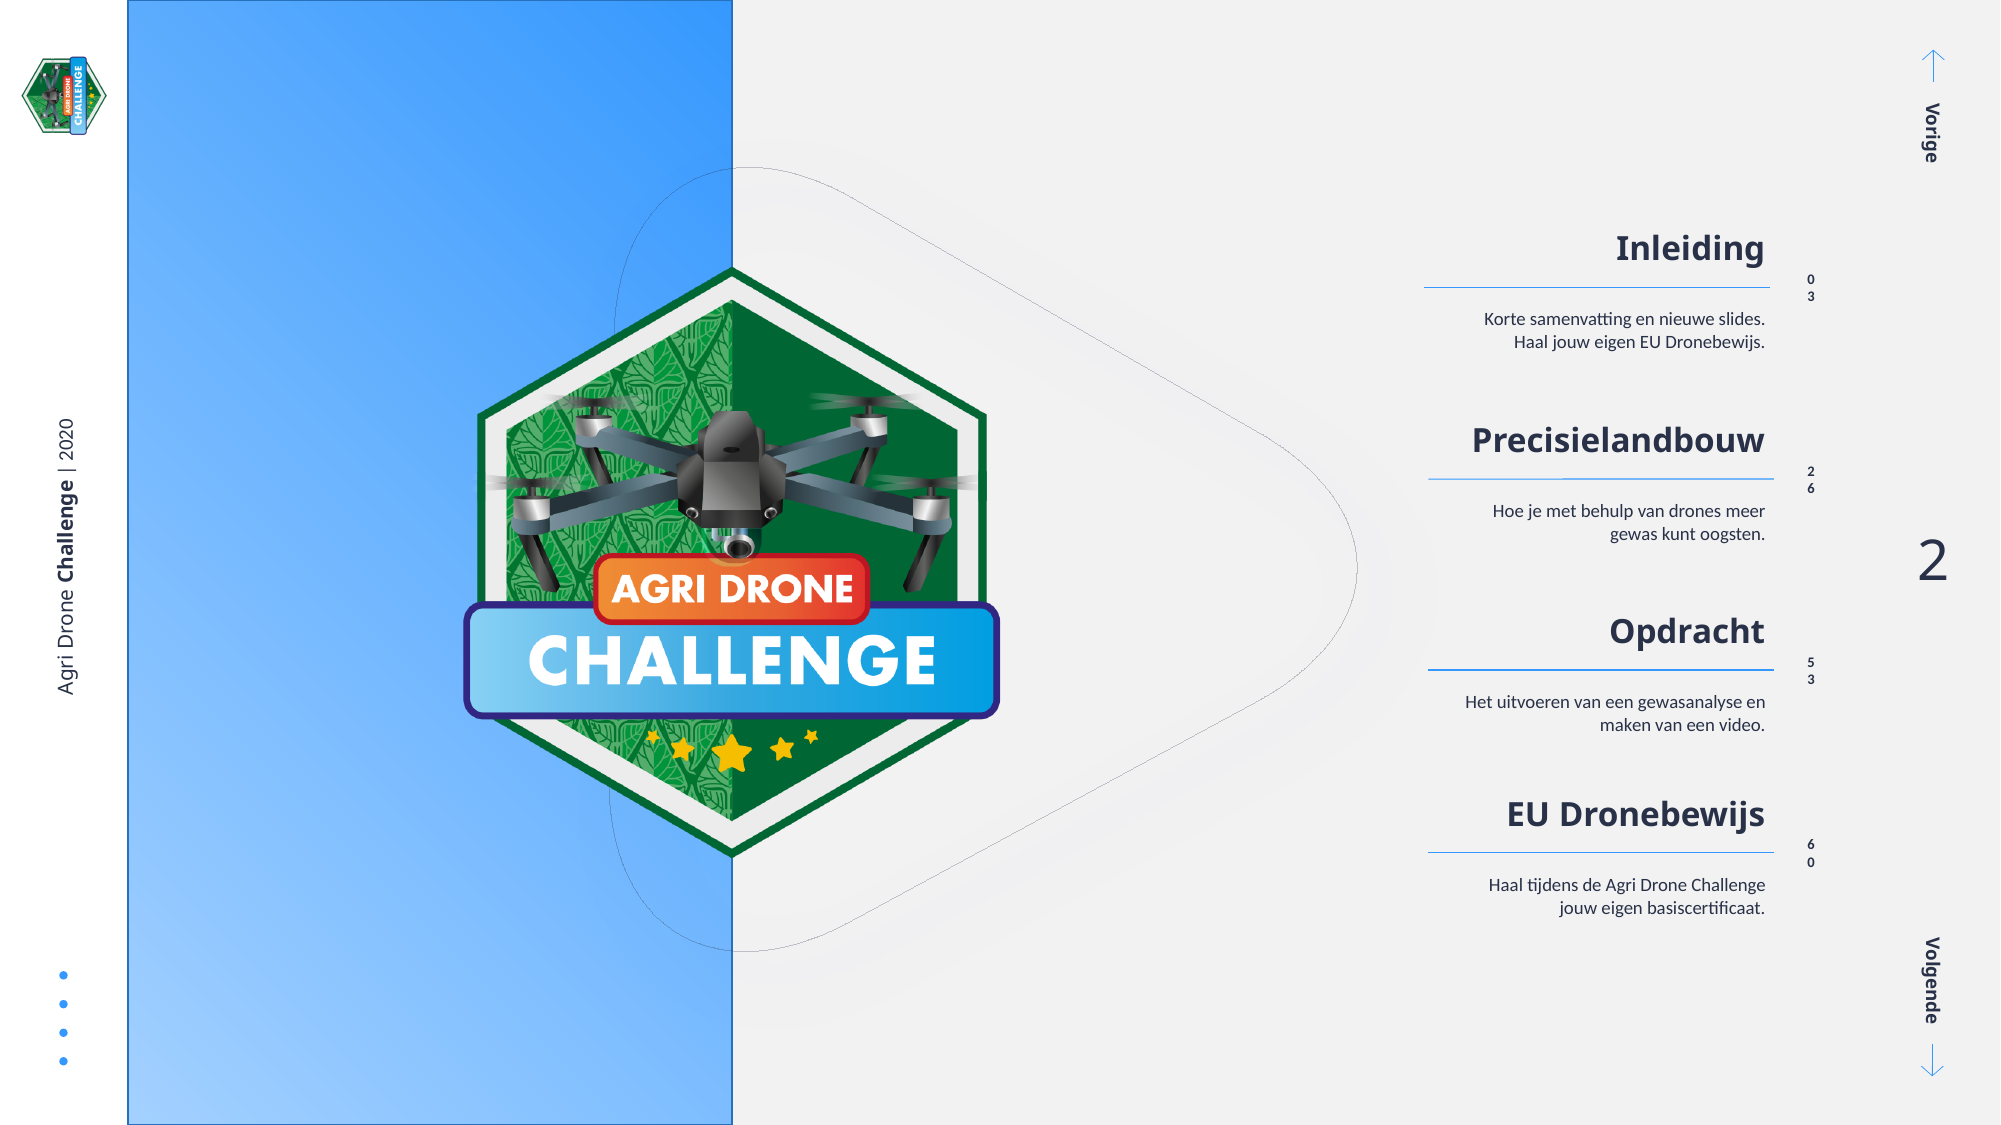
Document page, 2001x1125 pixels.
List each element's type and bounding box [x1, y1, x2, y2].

picture [19, 50, 110, 142]
text_box [633, 167, 931, 243]
text_box [631, 882, 924, 952]
text_box [1051, 312, 1348, 813]
text_box [1348, 219, 1832, 927]
text_box [127, 0, 733, 1125]
picture [412, 243, 1051, 882]
